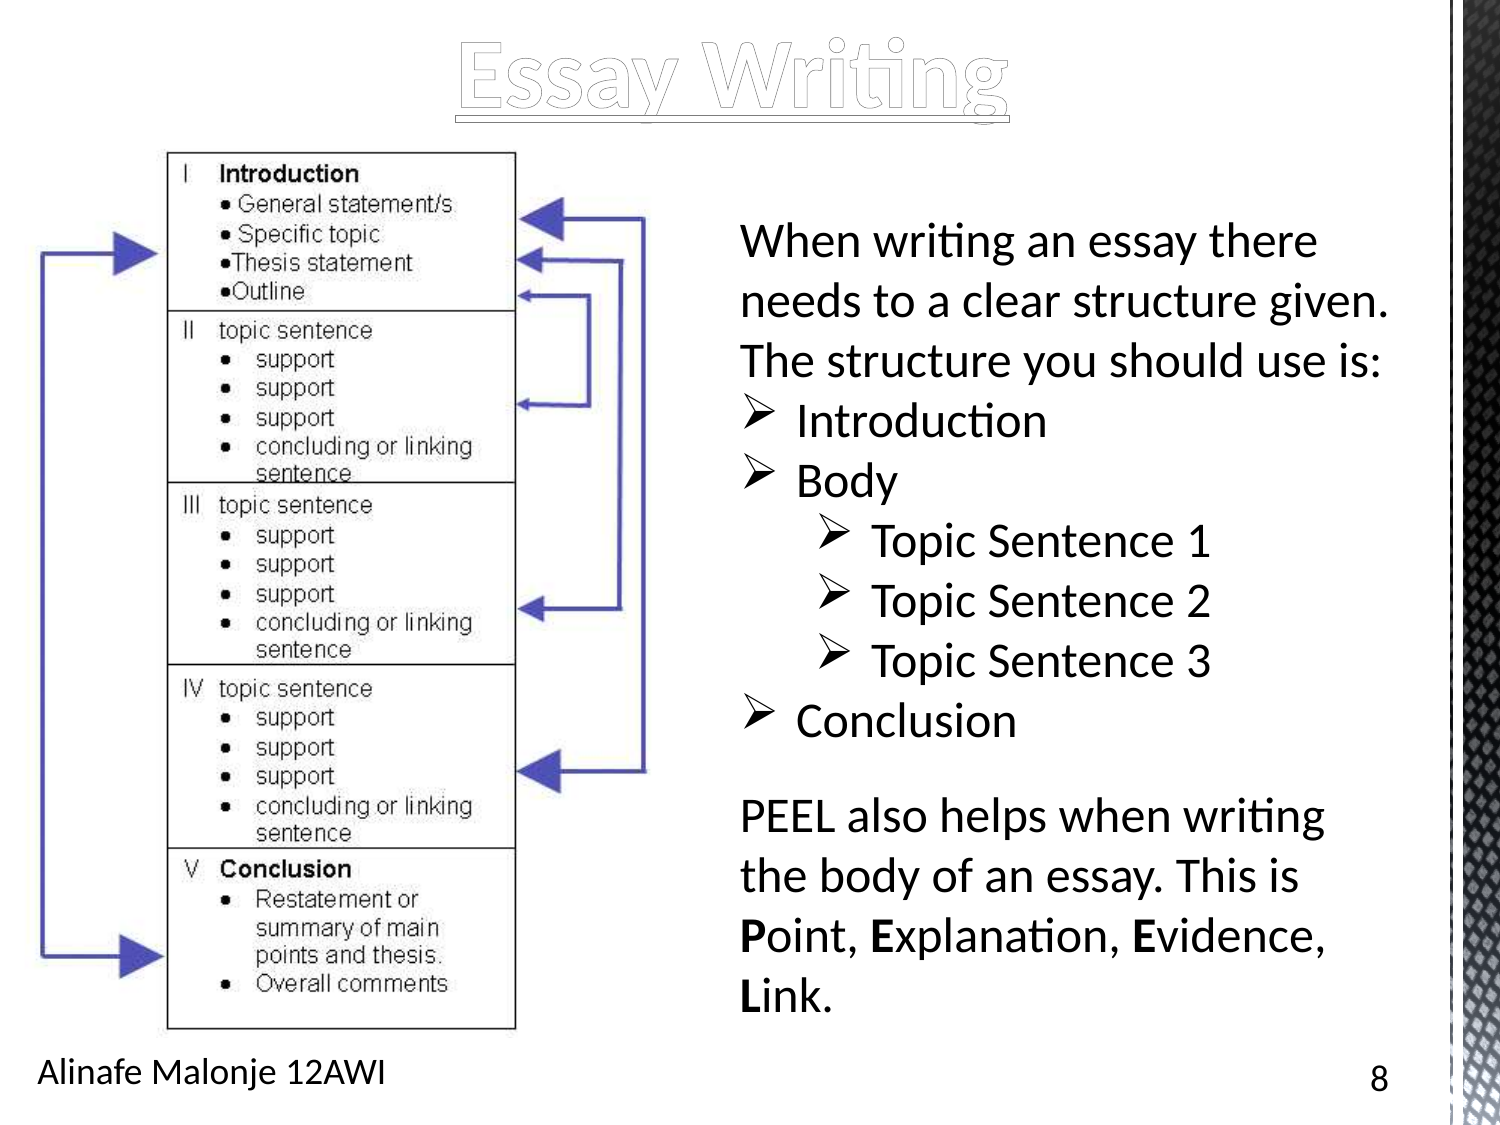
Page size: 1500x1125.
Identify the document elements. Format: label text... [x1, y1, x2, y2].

text_box Essay Writing [440, 0, 1025, 135]
text_box PEEL also helps when writing the body of an essay. This is Point, Explanation, Evidence, Link. [725, 774, 1363, 1075]
text_box When writing an essay there needs to a clear structure given. The structure you should use is: Introduction Body Topic Sentence 1 Topic Sentence 2 Topic Sentence 3 Conclusion [724, 199, 1413, 755]
picture [1447, 0, 1500, 1125]
picture [24, 137, 665, 1038]
